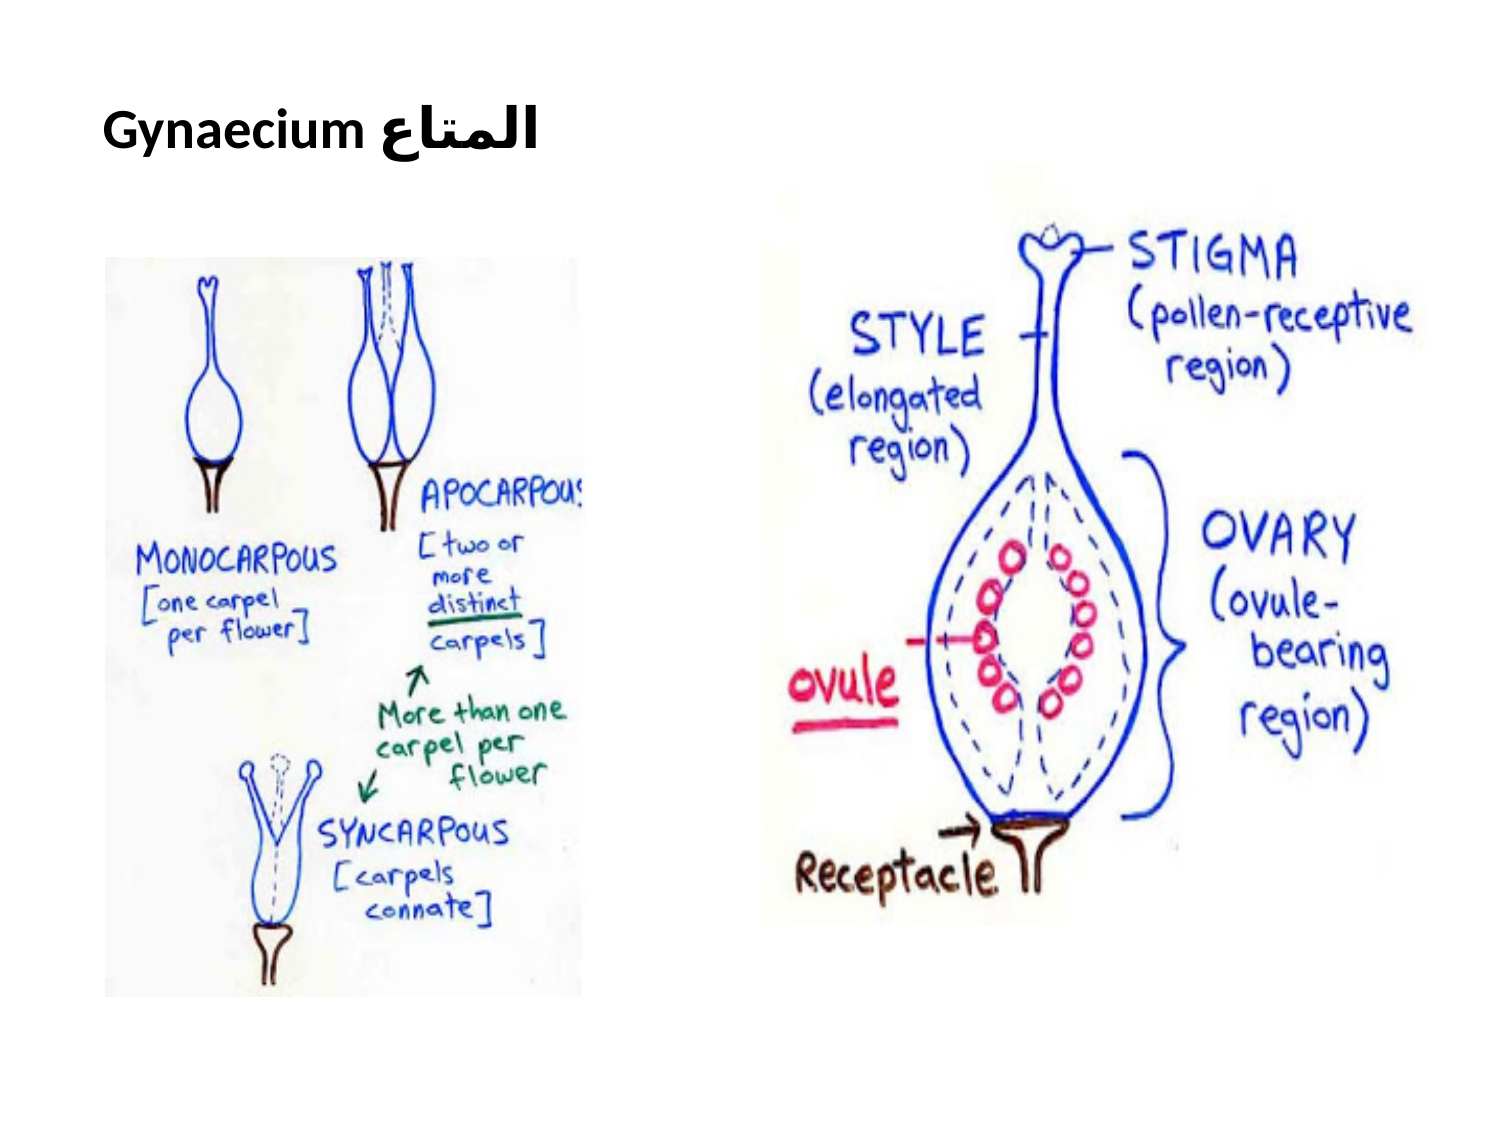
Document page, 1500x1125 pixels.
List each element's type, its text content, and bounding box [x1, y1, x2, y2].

title Gynaecium المتاع [75, 44, 569, 236]
picture [105, 257, 587, 997]
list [761, 163, 1430, 927]
